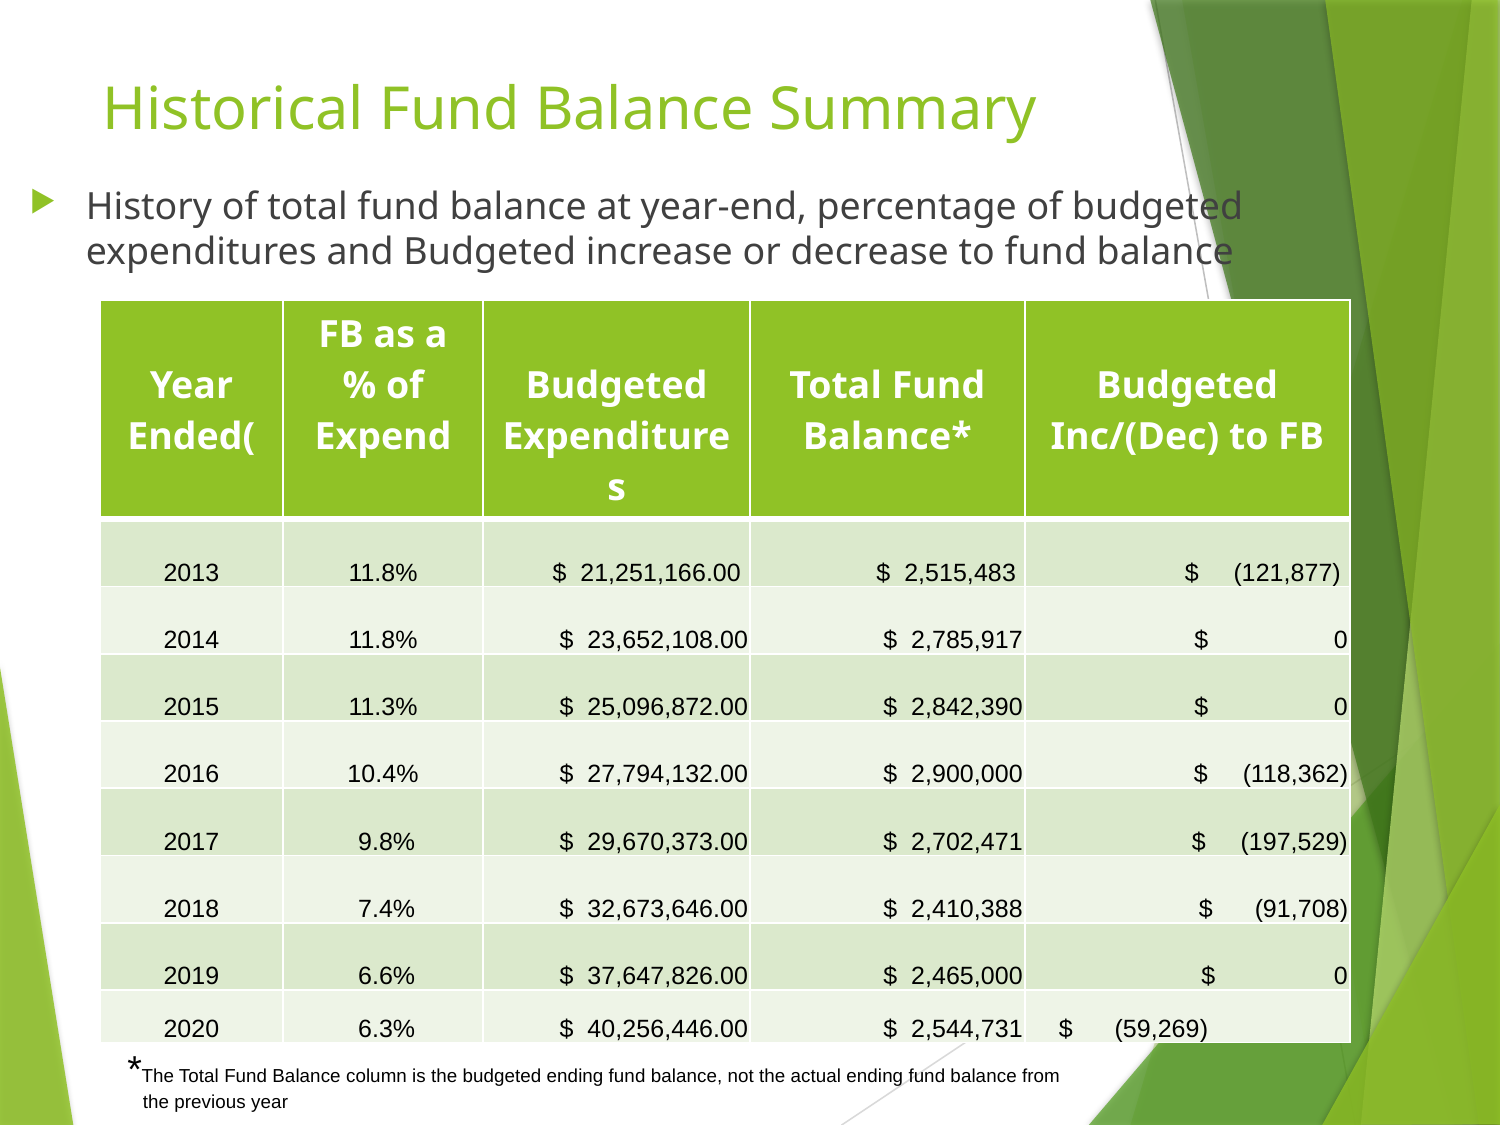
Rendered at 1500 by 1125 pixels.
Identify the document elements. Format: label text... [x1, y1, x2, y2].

table_header FB as a % of Expend [284, 301, 482, 516]
text_box *The Total Fund Balance column is the budgeted ending fund balance, not the actual ending fund balance from the previous year [112, 1037, 1100, 1120]
table_cell $ 32,673,646.00 [484, 856, 749, 922]
table_cell $ 0 [1026, 655, 1349, 720]
table_header Year Ended( [101, 301, 282, 516]
table_cell 6.3% [284, 991, 482, 1037]
table_cell 10.4% [284, 722, 482, 787]
table_header Total Fund Balance* [751, 301, 1024, 516]
table_cell 2017 [101, 789, 282, 855]
table_cell $ 0 [1026, 924, 1349, 989]
table_cell 2019 [101, 924, 282, 989]
table_cell $ (118,362) [1026, 722, 1349, 787]
table_cell $ 2,900,000 [751, 722, 1024, 787]
table_cell $ 2,702,471 [751, 789, 1024, 855]
table_cell 2014 [101, 587, 282, 653]
table_cell $ 2,410,388 [751, 856, 1024, 922]
table_cell $ 21,251,166.00 [484, 522, 749, 586]
table_cell 11.3% [284, 655, 482, 720]
table_cell $ 29,670,373.00 [484, 789, 749, 855]
table_cell 2016 [101, 722, 282, 787]
table_cell $ 23,652,108.00 [484, 587, 749, 653]
table_cell $ 2,544,731 [751, 991, 1024, 1037]
table_cell $ (197,529) [1026, 789, 1349, 855]
table_cell 2020 [101, 991, 282, 1042]
title Historical Fund Balance Summary [87, 62, 1129, 150]
table_cell $ 2,842,390 [751, 655, 1024, 720]
table_cell $ 2,785,917 [751, 587, 1024, 653]
table_cell $ 37,647,826.00 [484, 924, 749, 989]
table_cell 2013 [101, 522, 282, 586]
list History of total fund balance at year-end, percentage of budgeted expenditures and Budgeted increase or decrease to fund balance [14, 174, 1353, 1000]
table_header Budgeted Expenditures [484, 301, 749, 516]
table_cell 2015 [101, 655, 282, 720]
table_cell $ 2,515,483 [751, 522, 1024, 586]
table_cell $ (121,877) [1026, 522, 1349, 586]
table_cell $ 0 [1026, 587, 1349, 653]
table_cell $ (59,269) [1026, 991, 1349, 1042]
table_cell 2018 [101, 856, 282, 922]
table_cell $ 40,256,446.00 [484, 991, 749, 1037]
table_cell 11.8% [284, 587, 482, 653]
table_cell $ 27,794,132.00 [484, 722, 749, 787]
table_cell 7.4% [284, 856, 482, 922]
table_cell $ 25,096,872.00 [484, 655, 749, 720]
table_cell 11.8% [284, 522, 482, 586]
table_cell $ 2,465,000 [751, 924, 1024, 989]
table_cell 9.8% [284, 789, 482, 855]
table_cell 6.6% [284, 924, 482, 989]
table_cell $ (91,708) [1026, 856, 1349, 922]
table_header Budgeted Inc/(Dec) to FB [1026, 301, 1349, 516]
